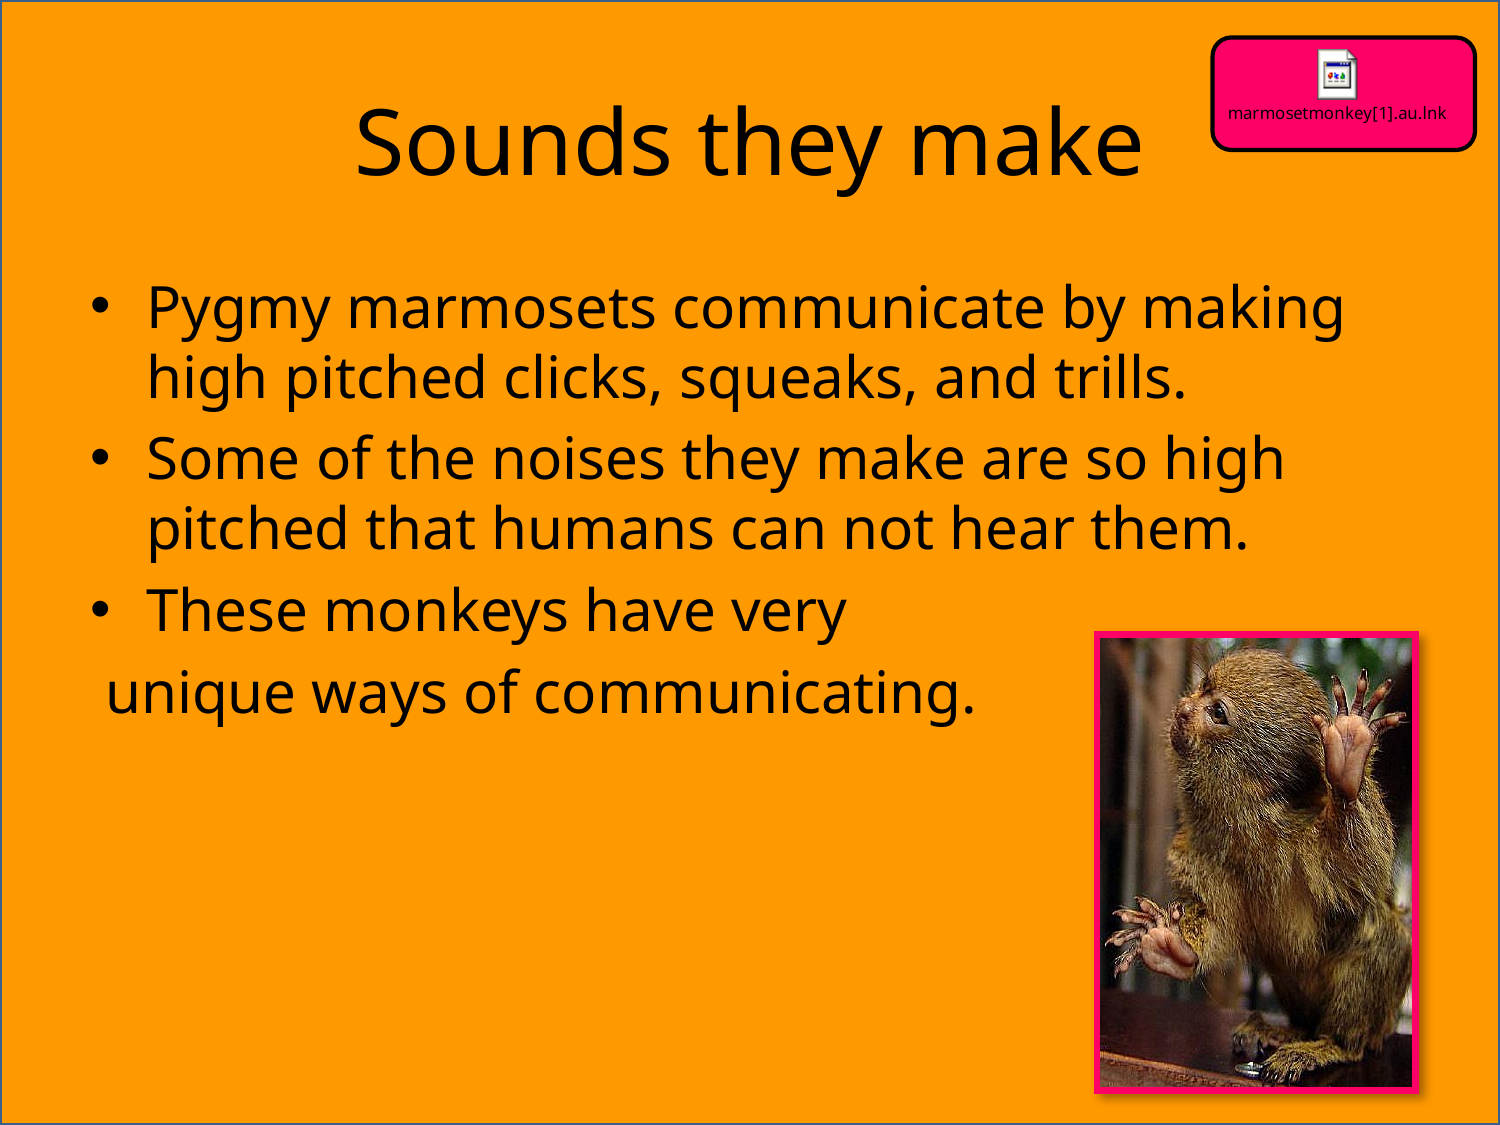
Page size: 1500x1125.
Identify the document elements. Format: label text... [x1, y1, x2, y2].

text_box [0, 0, 1500, 1125]
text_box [1212, 49, 1463, 128]
list Pygmy marmosets communicate by making high pitched clicks, squeaks, and trills. Some of the noises they make are so high pitched that humans can not hear them. These monkeys have very unique ways of communicating. [75, 262, 1425, 1005]
picture [1099, 637, 1413, 1088]
title Sounds they make [75, 45, 1425, 233]
text_box [1210, 35, 1478, 153]
